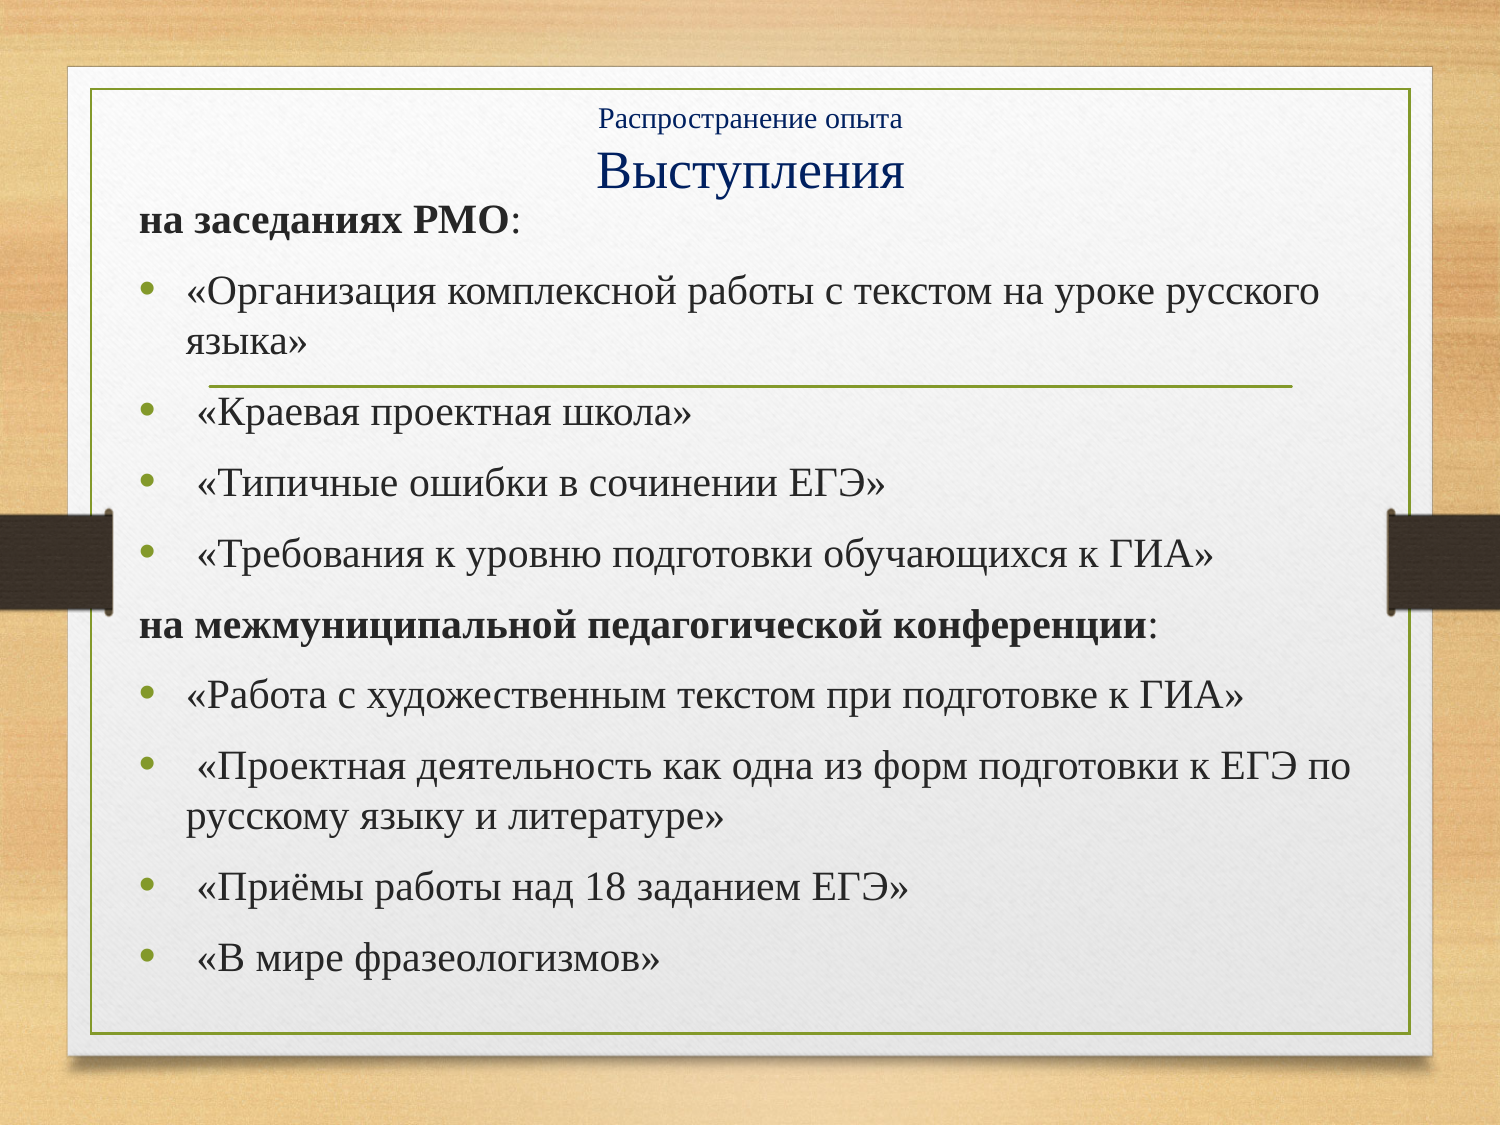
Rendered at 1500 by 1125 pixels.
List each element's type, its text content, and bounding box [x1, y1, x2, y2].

list на заседаниях РМО: «Организация комплексной работы с текстом на уроке русского языка» «Краевая проектная школа» «Типичные ошибки в сочинении ЕГЭ» «Требования к уровню подготовки обучающихся к ГИА» на межмуниципальной педагогической конференции: «Работа с художественным текстом при подготовке к ГИА» «Проектная деятельность как одна из форм подготовки к ЕГЭ по русскому языку и литературе» «Приёмы работы над 18 заданием ЕГЭ» «В мире фразеологизмов» [123, 184, 1376, 1005]
title Распространение опыта Выступления [193, 90, 1309, 184]
picture [0, 0, 1500, 1125]
